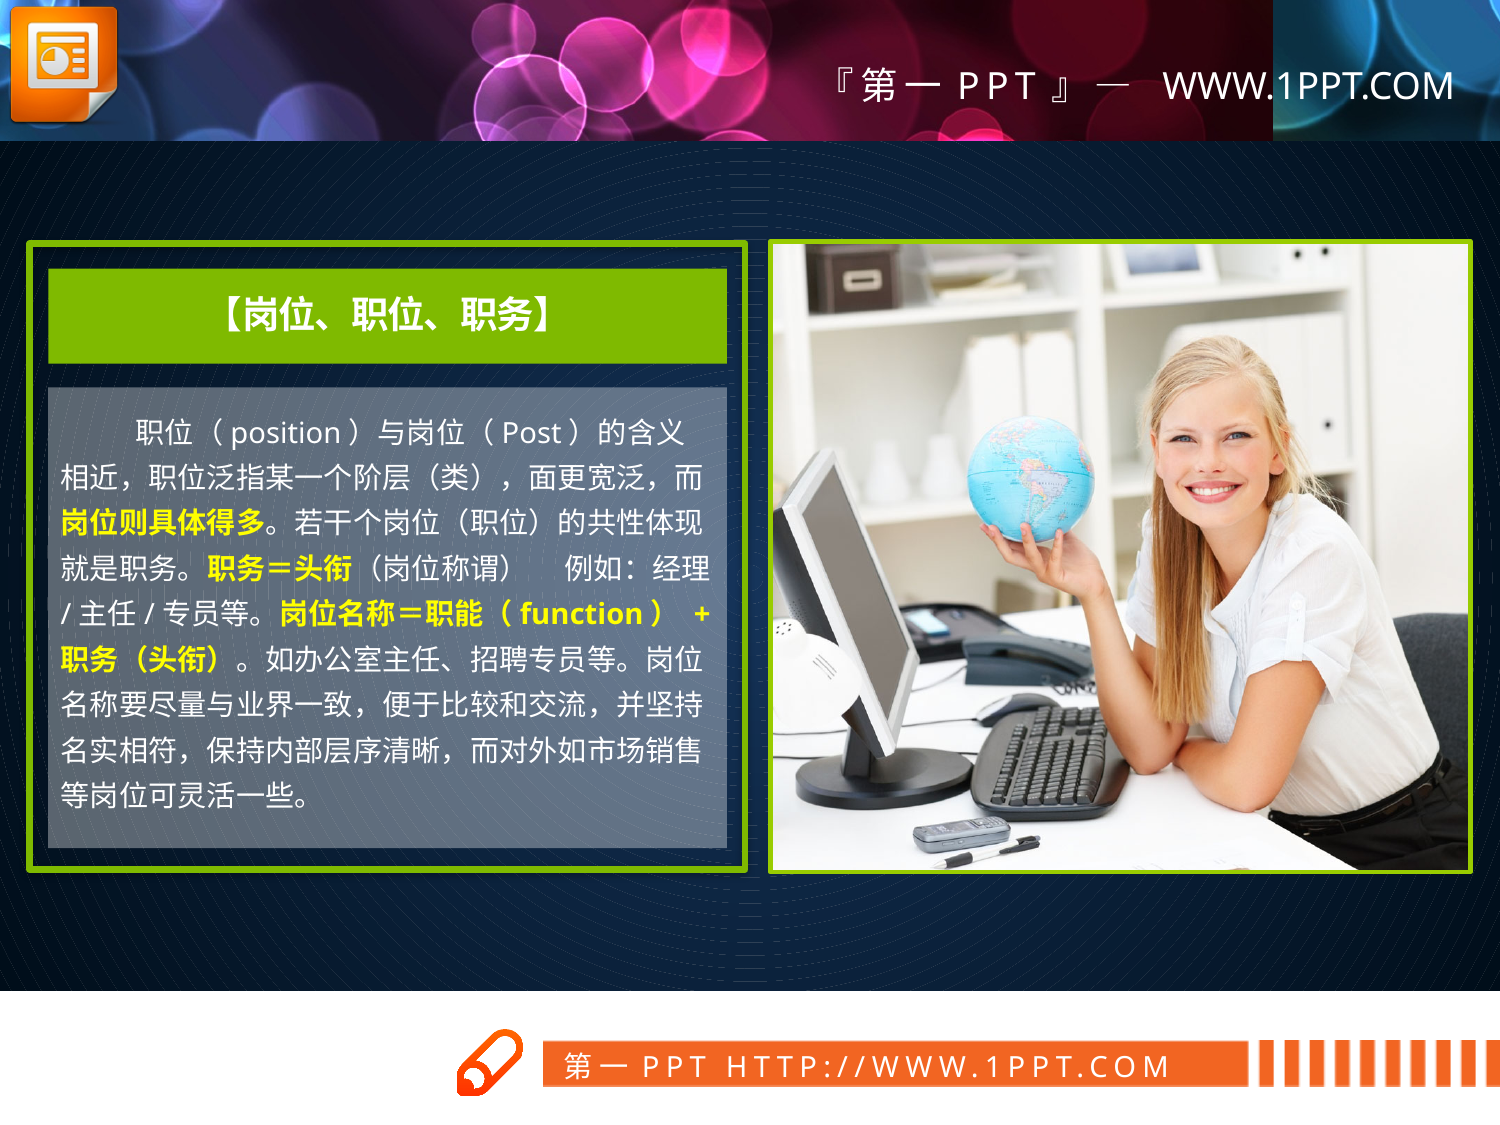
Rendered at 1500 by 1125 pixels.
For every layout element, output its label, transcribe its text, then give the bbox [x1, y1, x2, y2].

picture [0, 0, 1500, 141]
picture [543, 1040, 1500, 1087]
picture [772, 243, 1469, 870]
text_box 职位（position）与岗位（Post）的含义相近，职位泛指某一个阶层（类），面更宽泛，而岗位则具体得多。若干个岗位（职位）的共性体现就是职务。职务＝头衔（岗位称谓） 例如：经理/主任/专员等。岗位名称＝职能（function） + 职务（头衔）。如办公室主任、招聘专员等。岗位名称要尽量与业界一致，便于比较和交流，并坚持名实相符，保持内部层序清晰，而对外如市场销售等岗位可灵活一些。 [45, 396, 727, 820]
text_box [29, 243, 746, 870]
